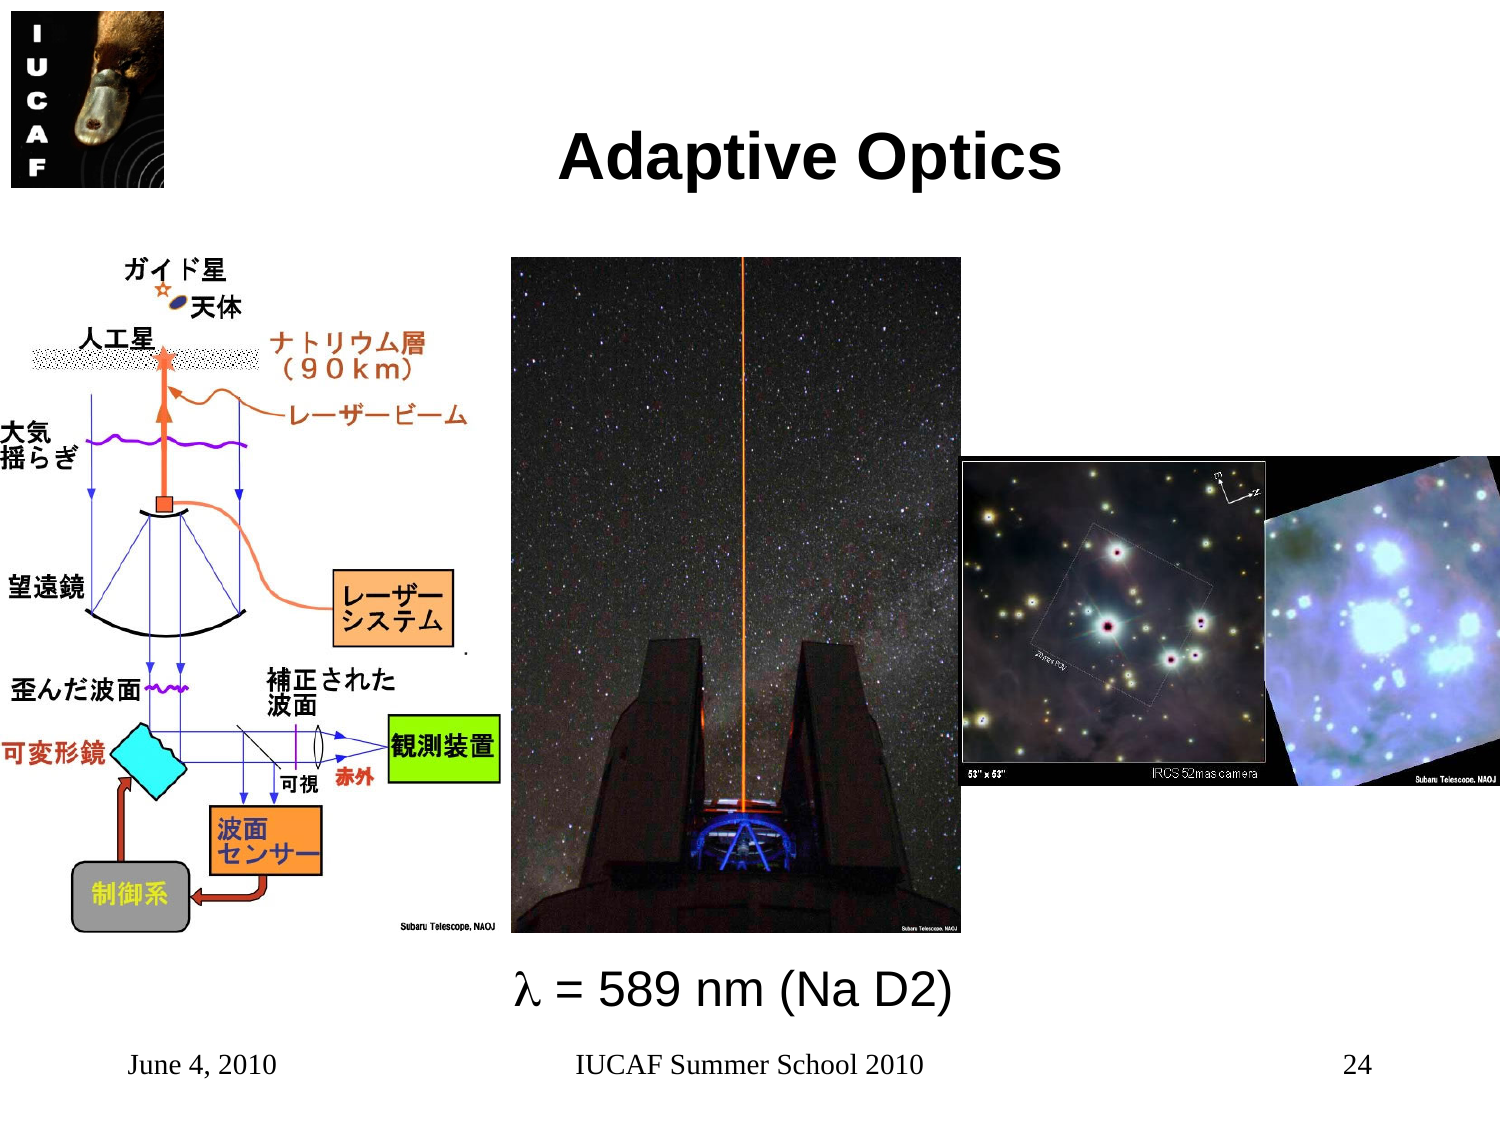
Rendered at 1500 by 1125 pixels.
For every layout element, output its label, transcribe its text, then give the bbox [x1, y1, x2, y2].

footer IUCAF Summer School 2010 [512, 1024, 988, 1101]
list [510, 257, 962, 933]
title Adaptive Optics [174, 59, 1448, 248]
picture [958, 456, 1500, 786]
slide_number 24 [1074, 1024, 1388, 1101]
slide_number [112, 1024, 426, 1101]
text_box l = 589 nm (Na D2) [498, 949, 969, 1024]
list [0, 257, 501, 933]
picture [11, 11, 164, 188]
